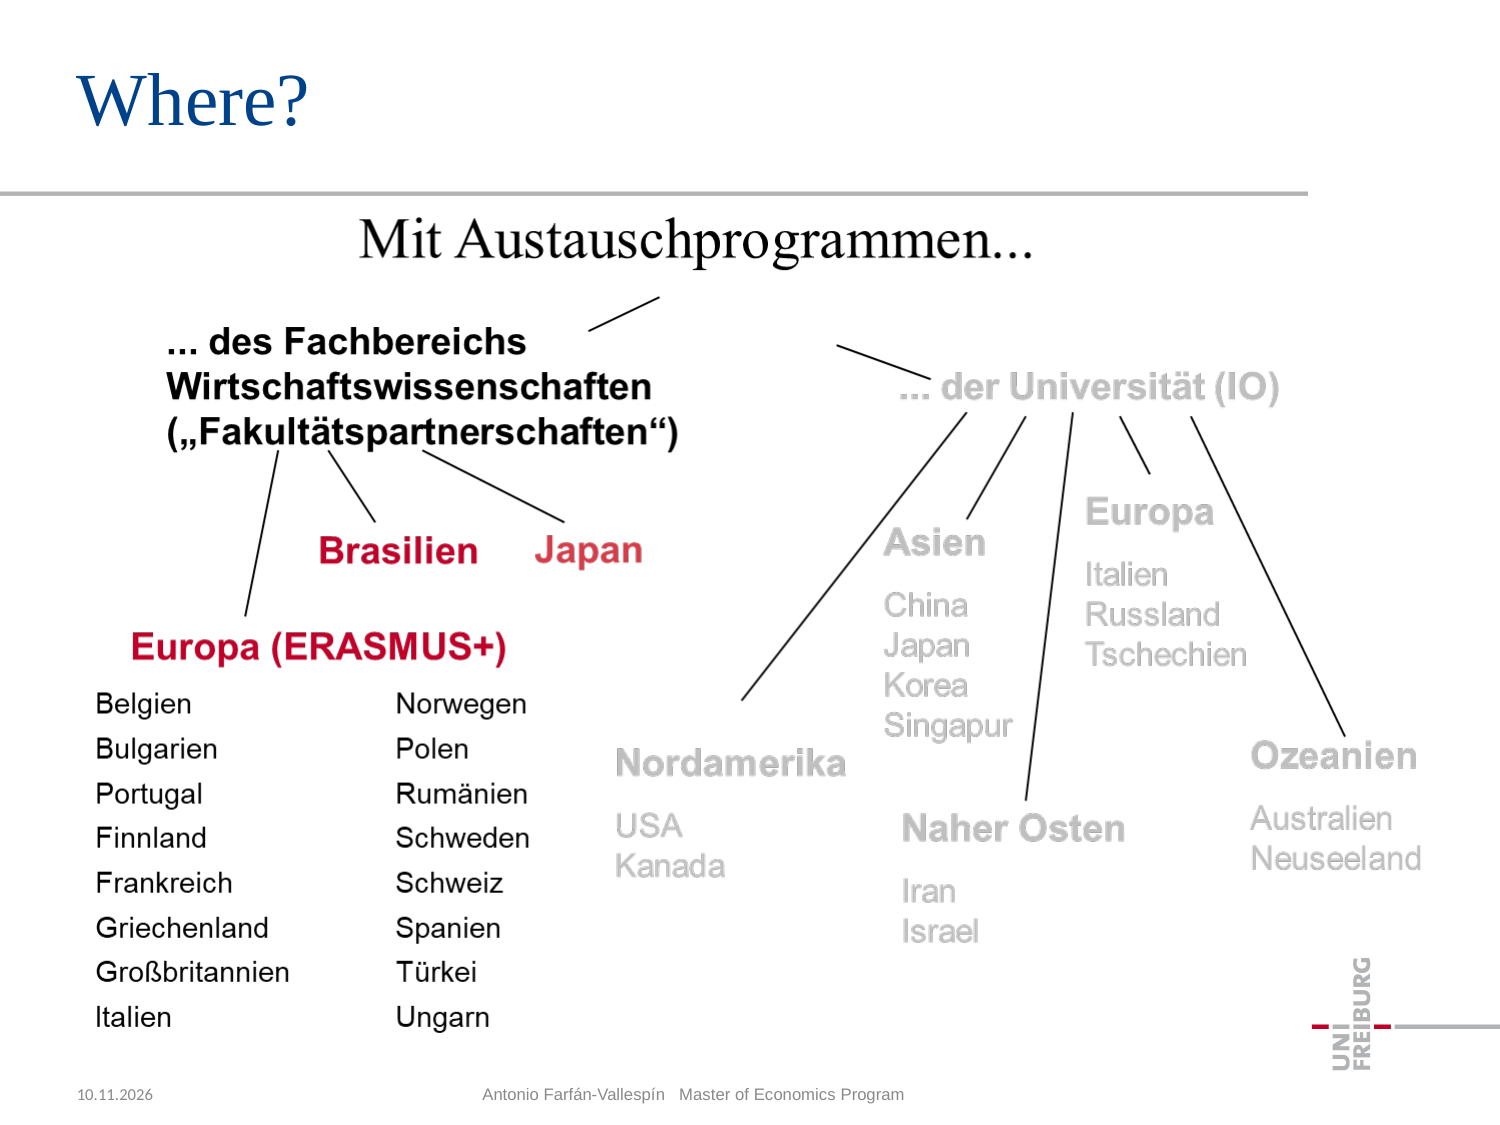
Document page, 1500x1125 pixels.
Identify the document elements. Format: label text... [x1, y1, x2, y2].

title Where? [76, 49, 1046, 155]
picture [0, 0, 1500, 1125]
